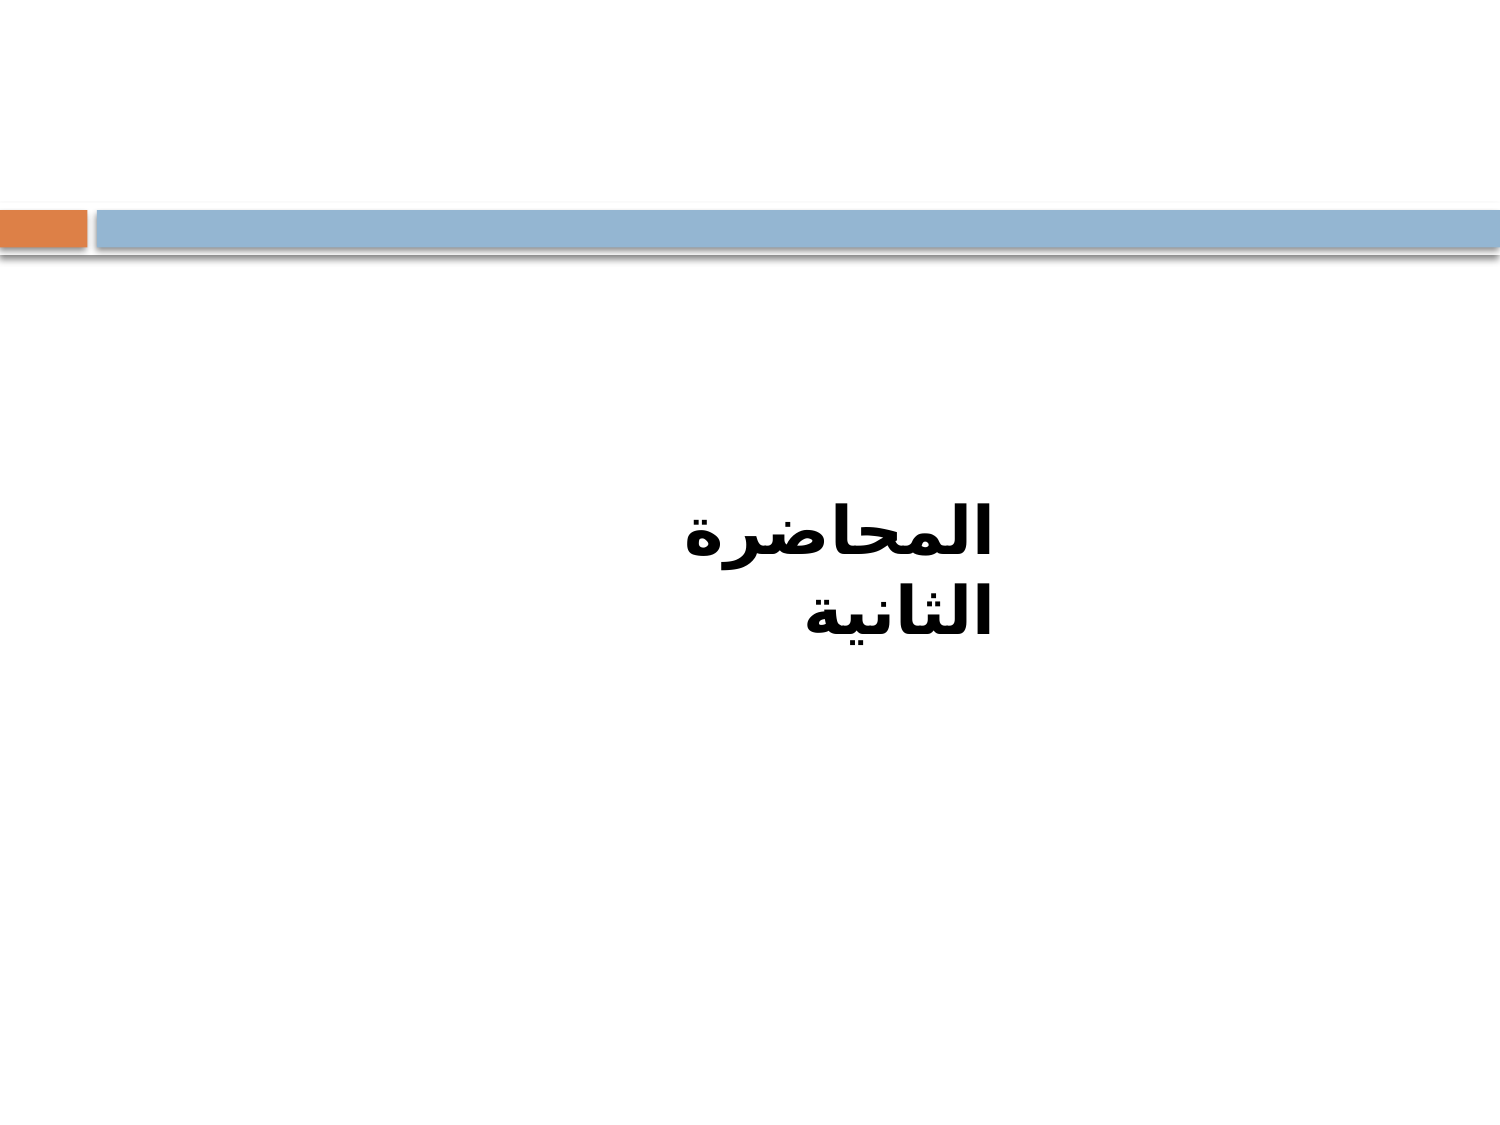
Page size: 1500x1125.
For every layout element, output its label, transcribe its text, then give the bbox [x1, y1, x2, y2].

text_box المحاضرة الثانية [457, 480, 1011, 656]
